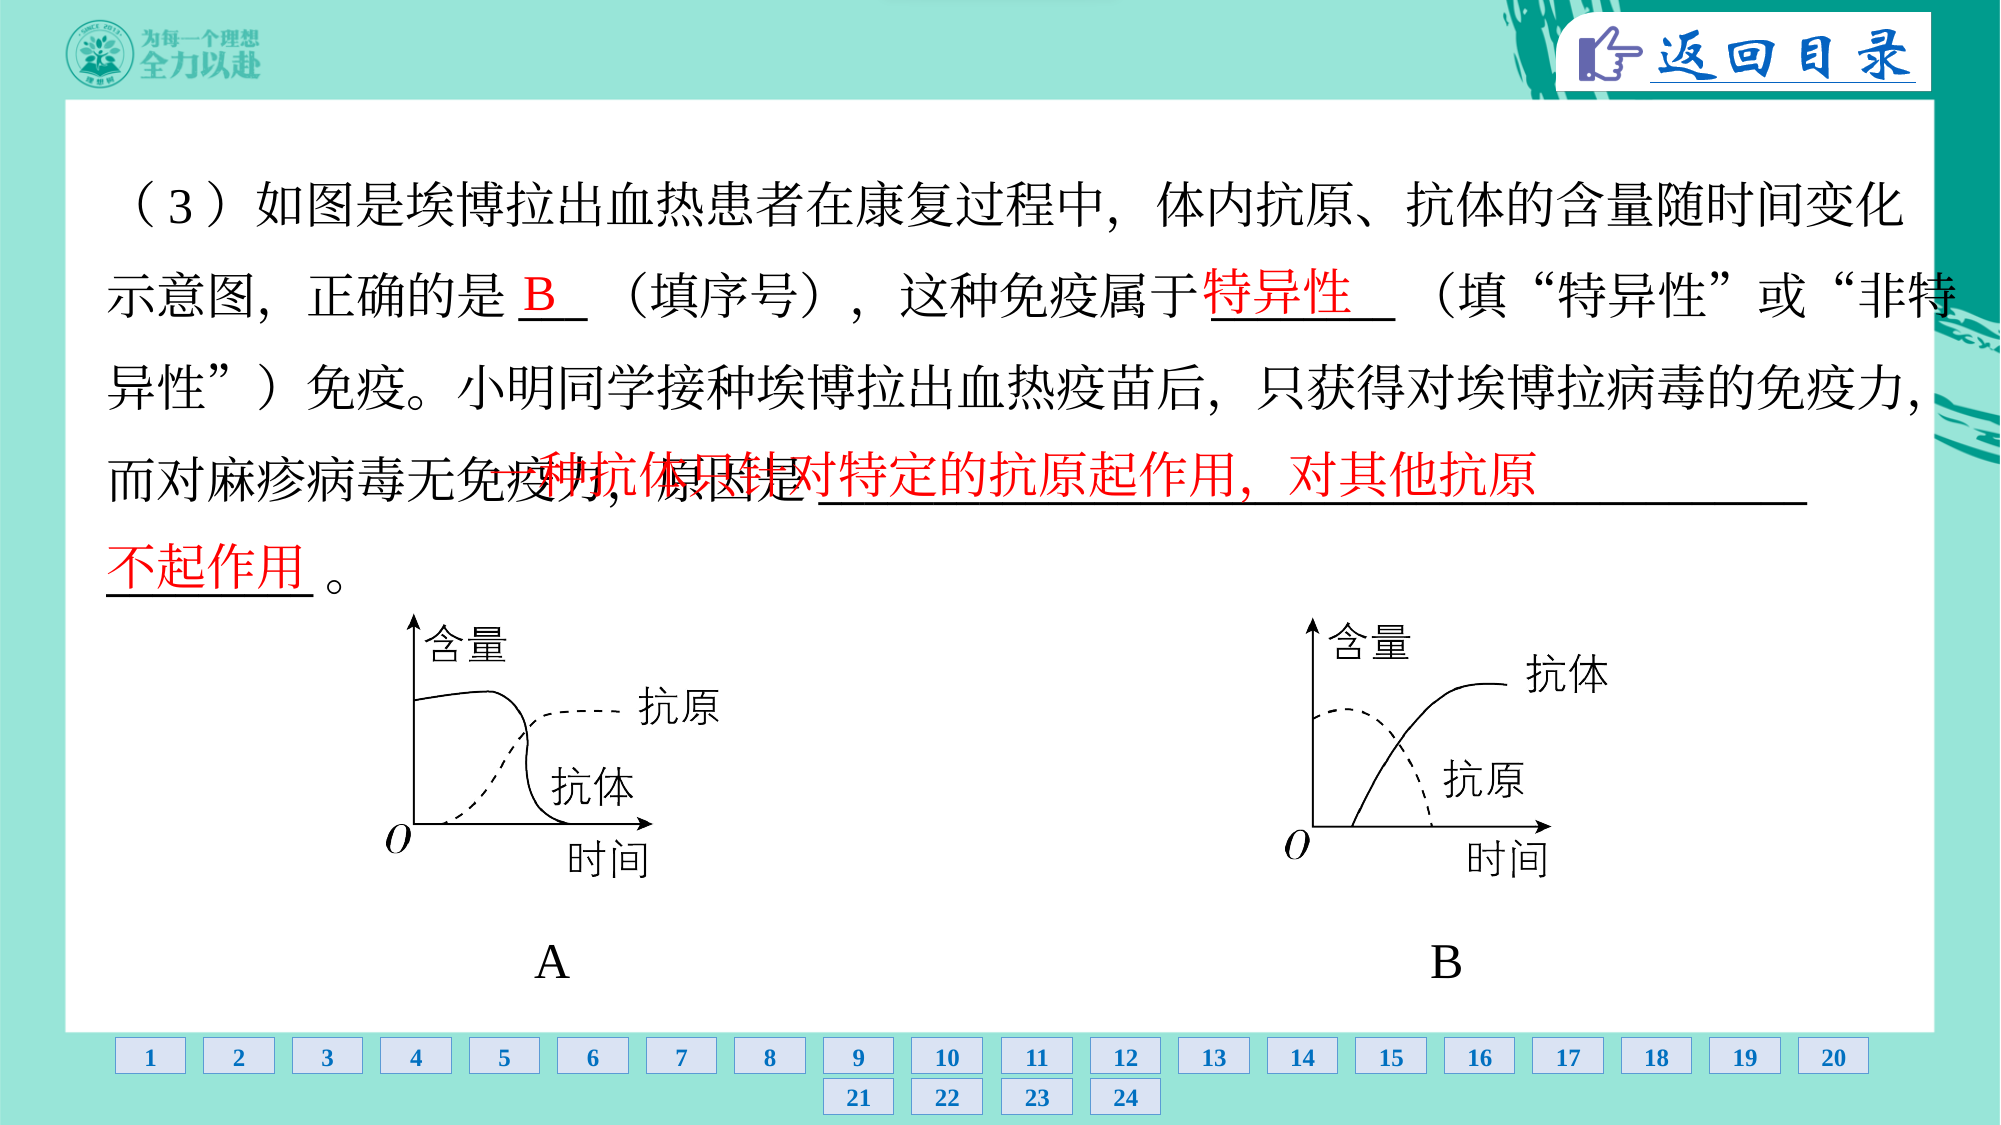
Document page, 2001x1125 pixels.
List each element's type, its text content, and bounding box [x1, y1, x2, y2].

text_box （3）如图是埃博拉出血热患者在康复过程中，体内抗原、抗体的含量随时间变化 示意图，正确的是___（填序号），这种免疫属于________（填“特异性”或“非特 异性”）免疫。小明同学接种埃博拉出血热疫苗后，只获得对埃博拉病毒的免疫力， 而对麻疹病毒无免疫力，原因是___________________________________________ _________。 [106, 141, 1895, 601]
text_box B [1424, 898, 1469, 1045]
text_box 一种抗体只针对特定的抗原起作用，对其他抗原 不起作用 [106, 412, 1894, 596]
text_box A [529, 898, 577, 1045]
text_box 特异性 [1184, 228, 1371, 321]
text_box B [505, 228, 575, 321]
picture [0, 0, 2000, 1125]
